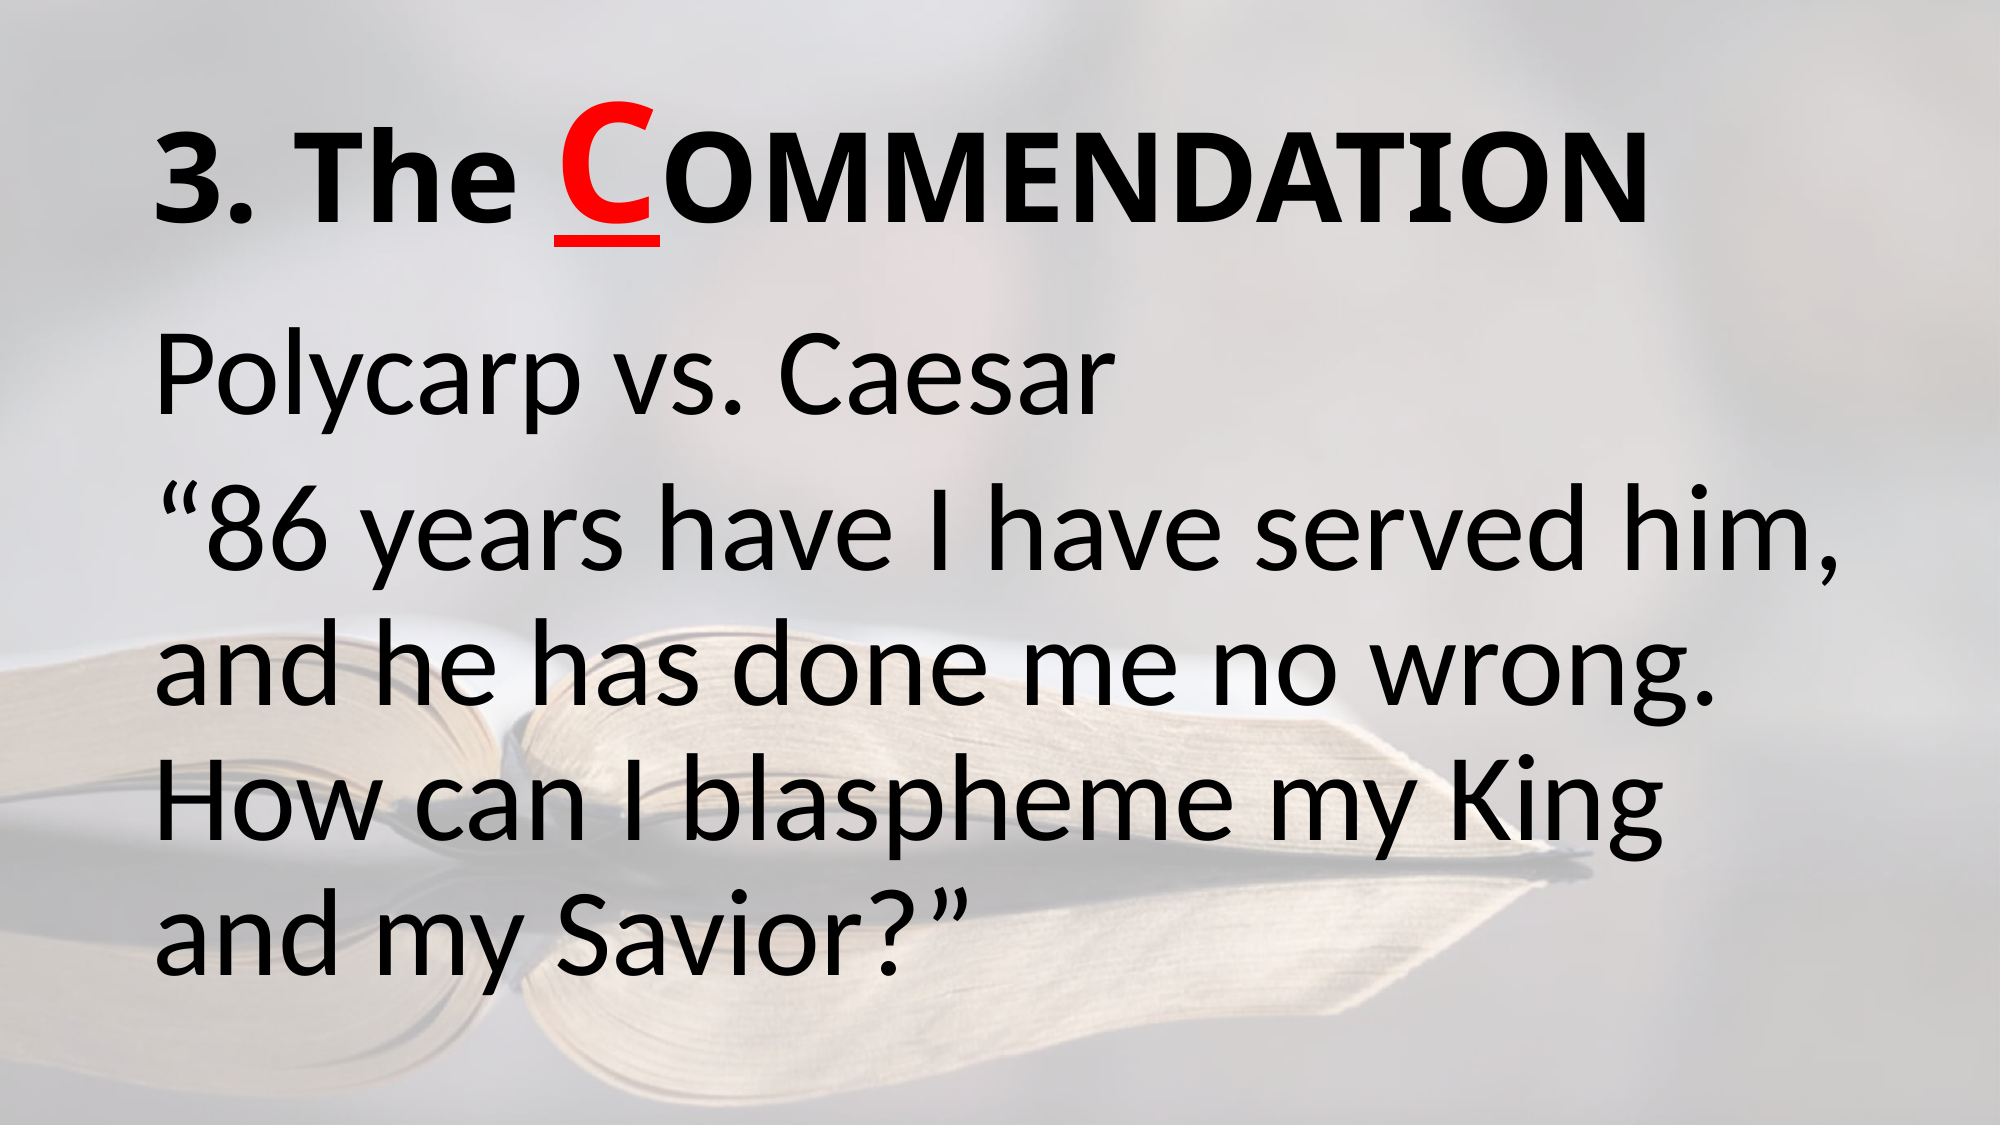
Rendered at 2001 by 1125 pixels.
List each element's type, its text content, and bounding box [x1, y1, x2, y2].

list Polycarp vs. Caesar “86 years have I have served him, and he has done me no wrong. How can I blaspheme my King and my Savior?” [137, 299, 1863, 1014]
title 3. The COMMENDATION [137, 59, 1863, 278]
